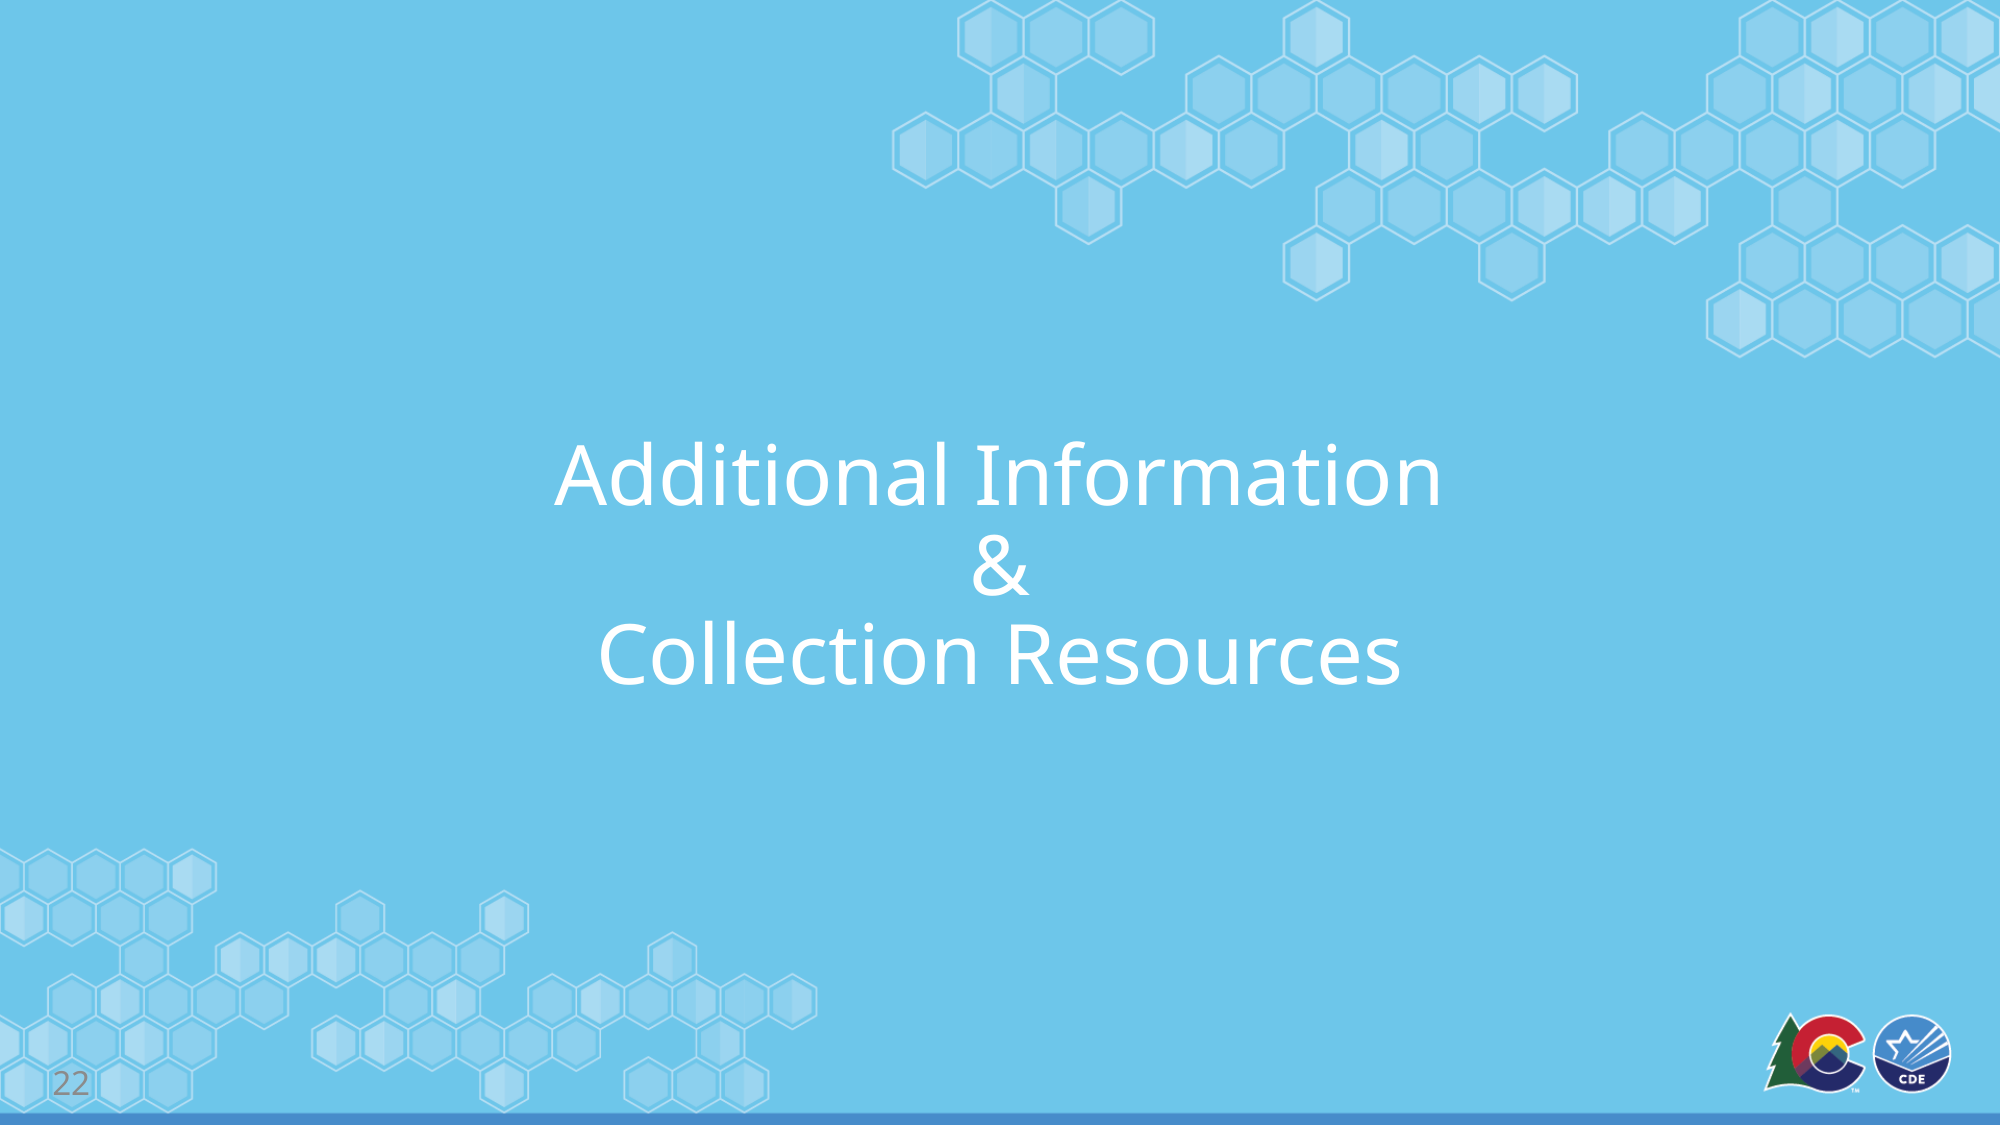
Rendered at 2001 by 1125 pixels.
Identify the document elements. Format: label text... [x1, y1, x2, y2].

slide_number 22 [37, 1054, 488, 1115]
picture [0, 0, 2000, 425]
title Additional Information & Collection Resources [0, 425, 2000, 810]
picture [0, 810, 2000, 1125]
